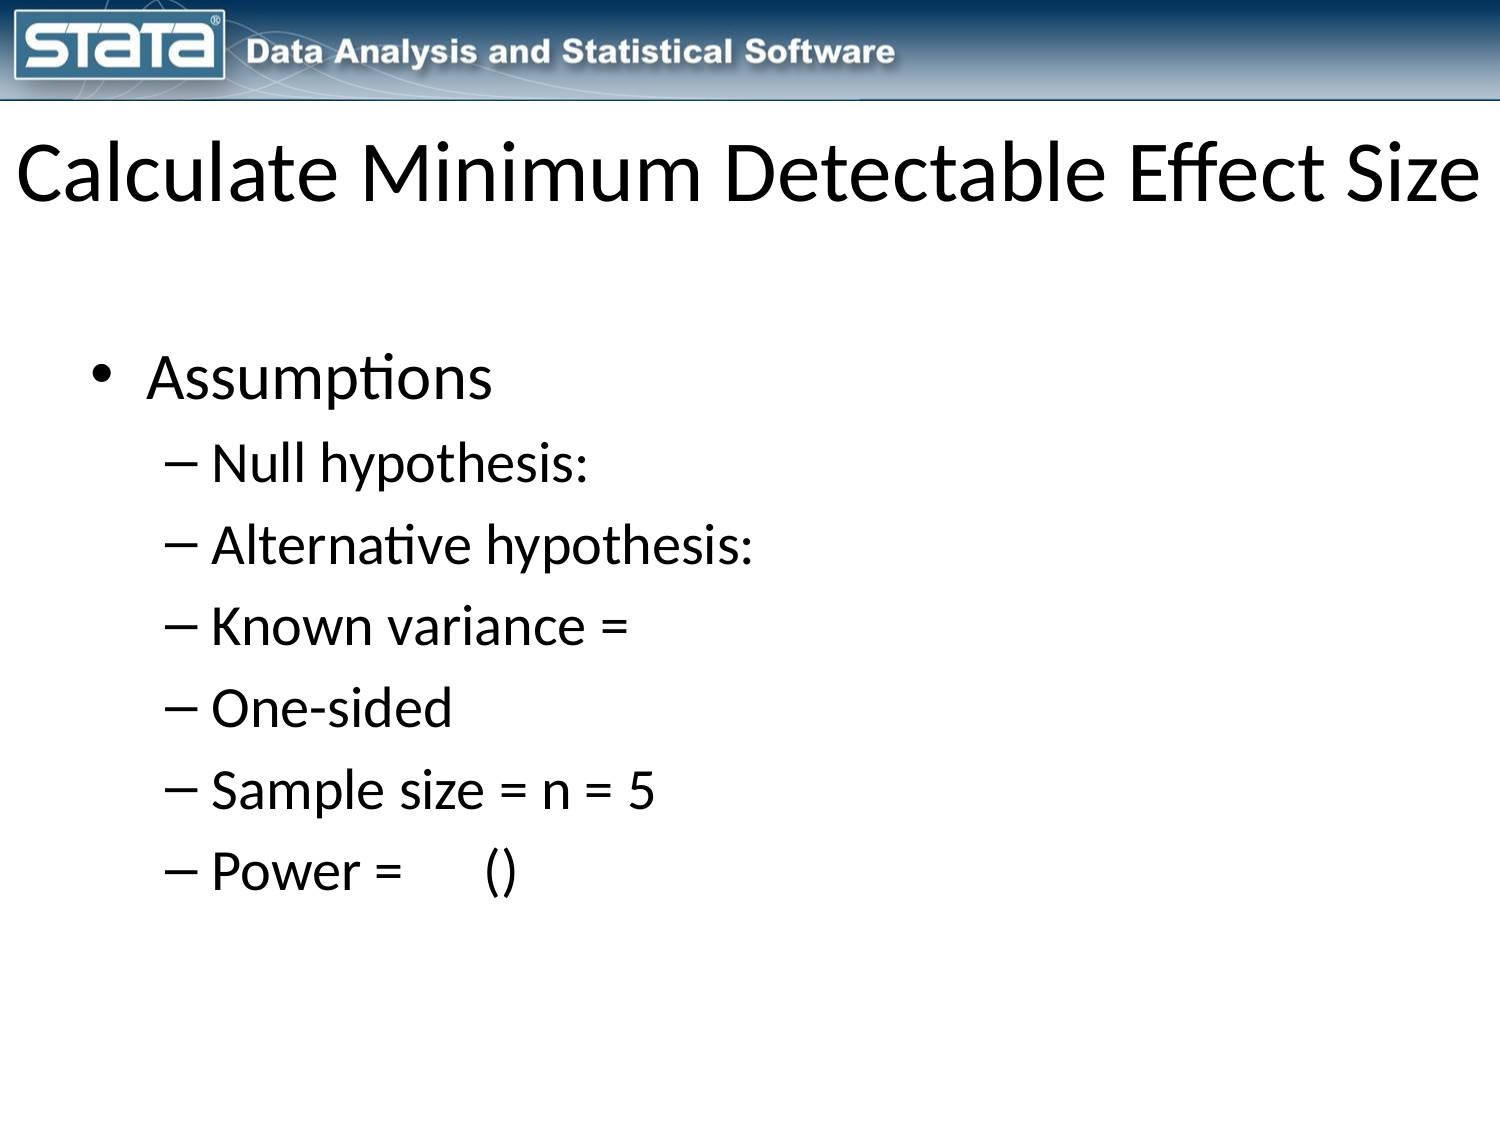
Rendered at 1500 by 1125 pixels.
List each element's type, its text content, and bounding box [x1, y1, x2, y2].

title Calculate Minimum Detectable Effect Size [0, 108, 1500, 233]
picture [0, 0, 1500, 102]
